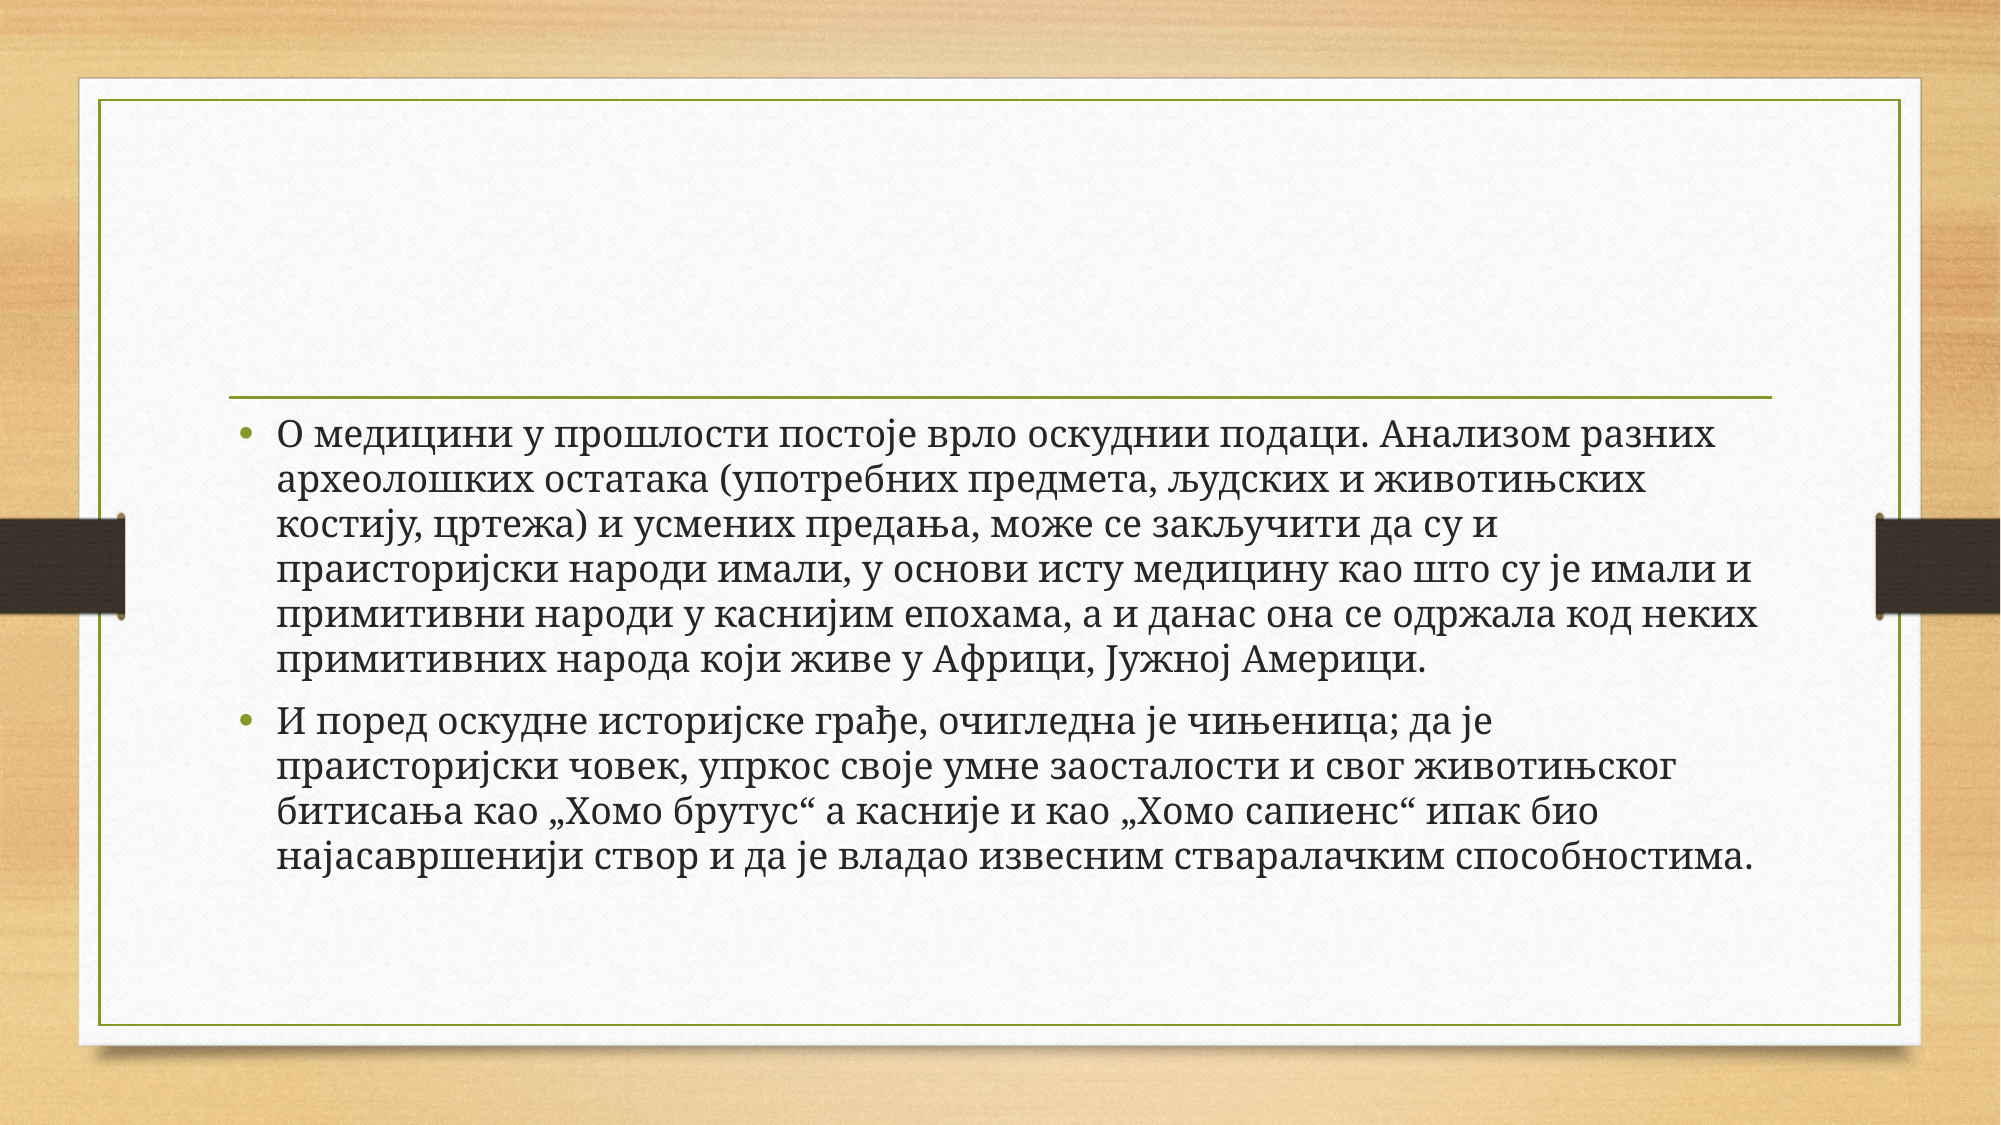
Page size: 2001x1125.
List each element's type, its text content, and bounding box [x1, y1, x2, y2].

picture [0, 0, 2001, 1125]
list О медицини у прошлости постоје врло оскуднии подаци. Анализом разних археолошких остатака (употребних предмета, људских и животињских костију, цртежа) и усмених предања, може се закључити да су и праисторијски народи имали, у основи исту медицину као што су је имали и примитивни народи у каснијим епохама, а и данас она се одржала код неких примитивних народа који живе у Африци, Јужној Америци. И поред оскудне историјске грађе, очигледна је чињеница; да је праисторијски човек, упркос своје умне заосталости и свог животињског битисања као „Хомо брутус“ а касније и као „Хомо сапиенс“ ипак био најасавршенији створ и да је владао извесним стваралачким способностима. [223, 402, 1799, 948]
